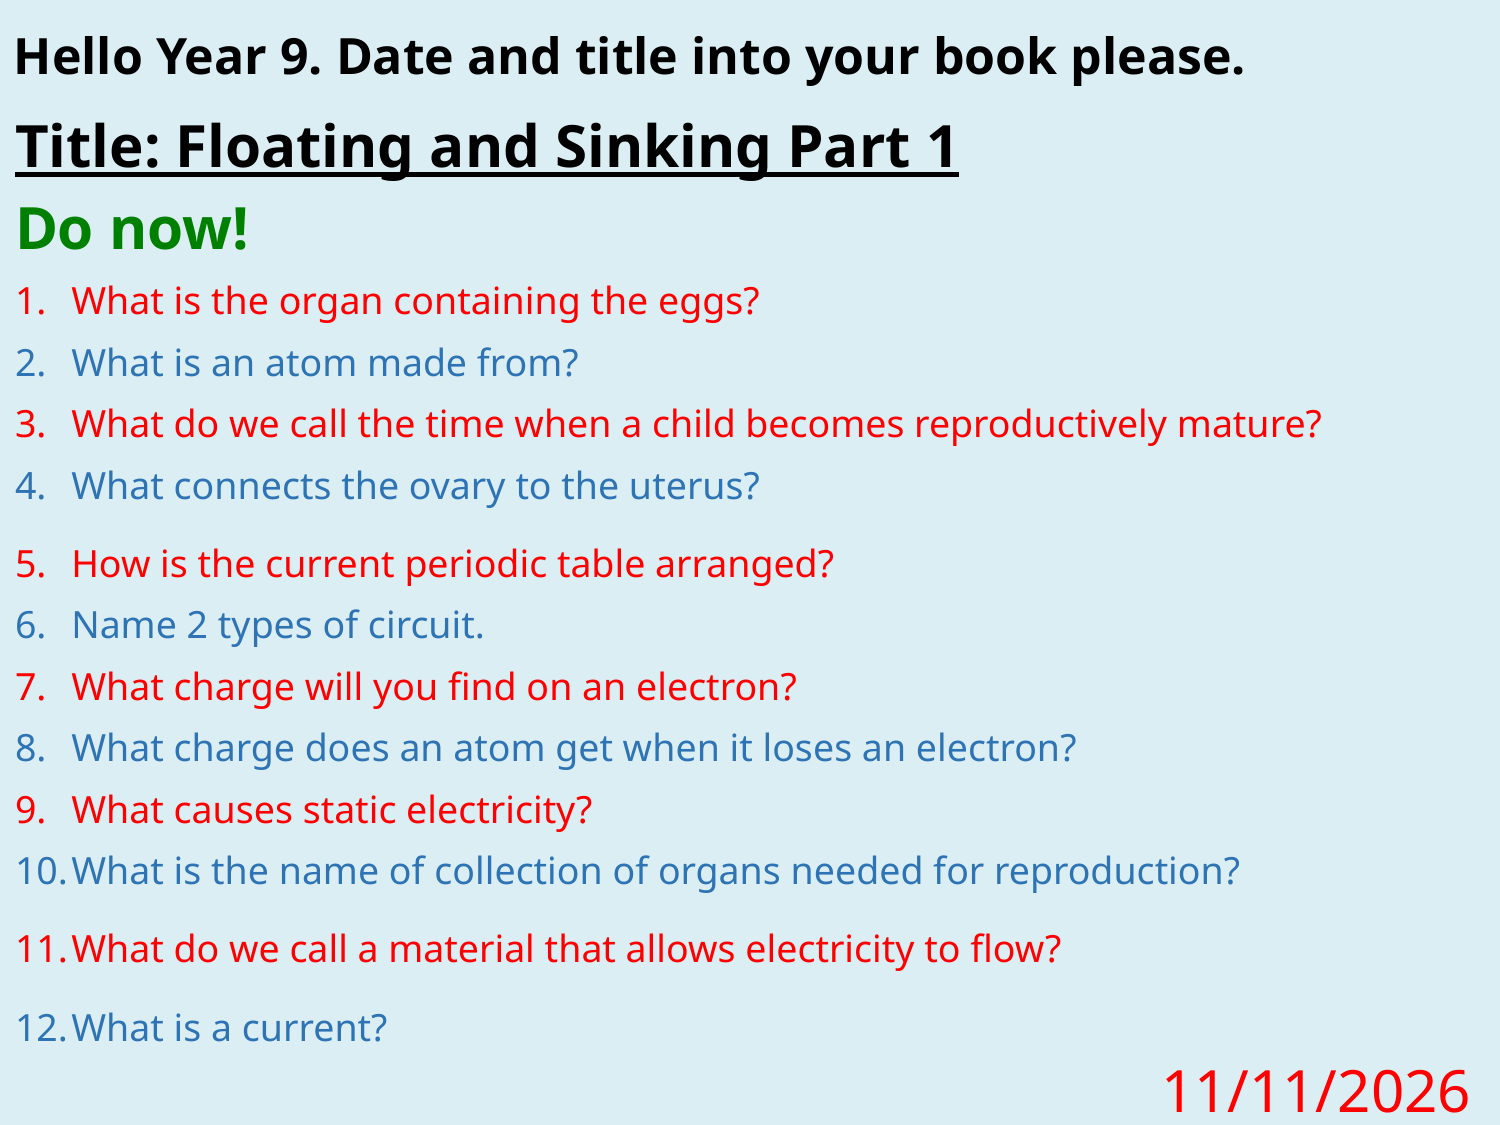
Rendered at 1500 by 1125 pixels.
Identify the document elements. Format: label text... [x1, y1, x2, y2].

title Hello Year 9. Date and title into your book please. [0, 1, 1349, 101]
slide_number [1146, 1063, 1497, 1124]
list Title: Floating and Sinking Part 1 Do now! What is the organ containing the eggs? What is an atom made from? What do we call the time when a child becomes reproductively mature? What connects the ovary to the uterus? How is the current periodic table arranged? Name 2 types of circuit. What charge will you find on an electron? What charge does an atom get when it loses an electron? What causes static electricity? What is the name of collection of organs needed for reproduction? What do we call a material that allows electricity to flow? What is a current? [0, 101, 1500, 1024]
